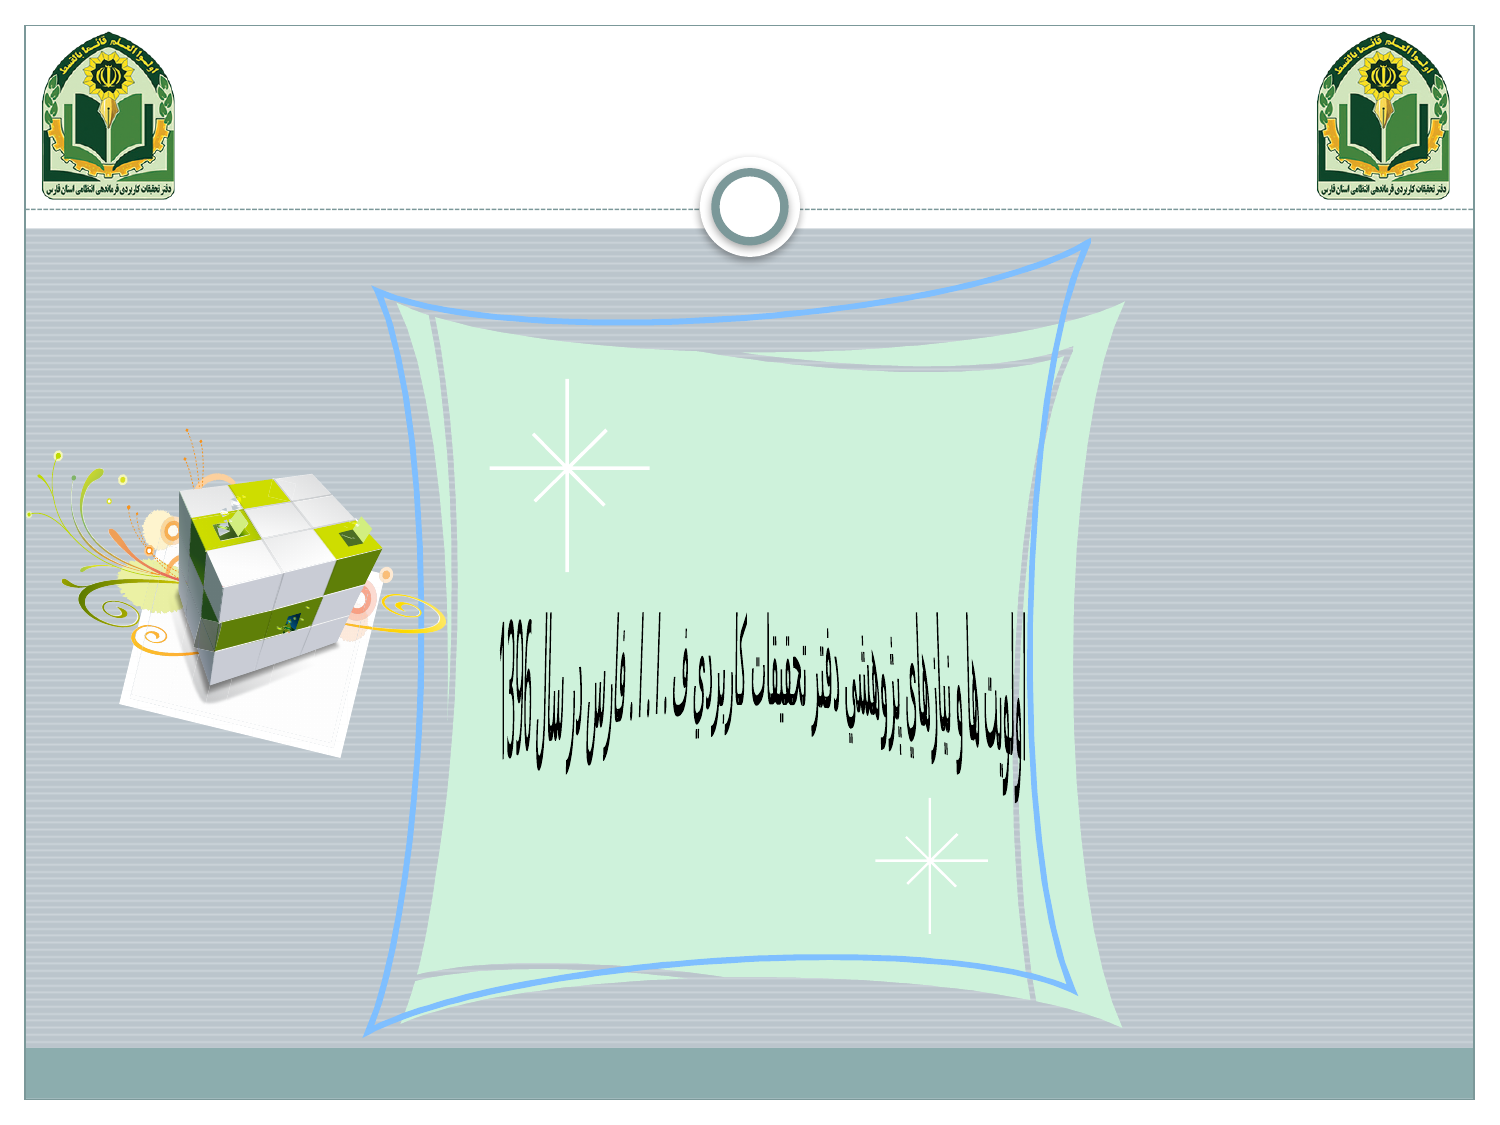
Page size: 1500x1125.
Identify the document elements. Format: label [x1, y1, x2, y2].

text_box [362, 237, 1126, 1038]
picture [14, 443, 449, 728]
picture [41, 31, 176, 201]
picture [1316, 31, 1451, 201]
